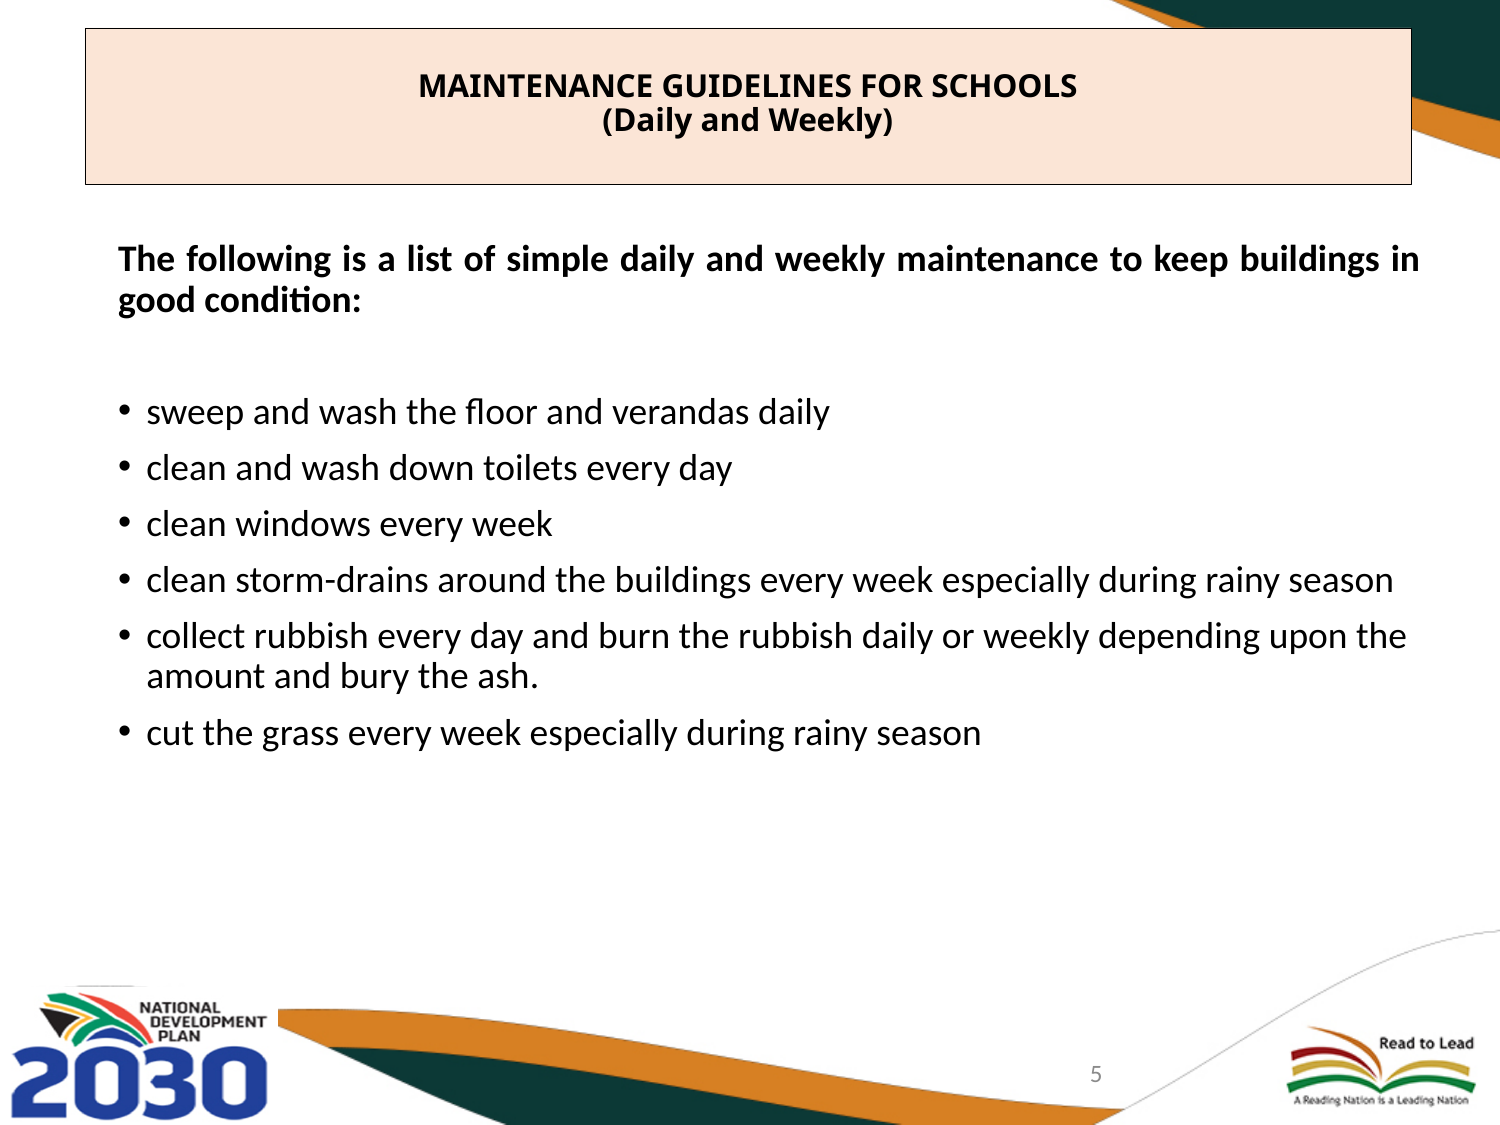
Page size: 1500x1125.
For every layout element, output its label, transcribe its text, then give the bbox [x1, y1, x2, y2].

picture [0, 0, 1500, 1125]
text_box MAINTENANCE GUIDELINES FOR SCHOOLS (Daily and Weekly) [84, 27, 1411, 185]
slide_number 5 [1074, 1042, 1425, 1103]
text_box The following is a list of simple daily and weekly maintenance to keep buildings in good condition: sweep and wash the floor and verandas daily clean and wash down toilets every day clean windows every week clean storm-drains around the buildings every week especially during rainy season collect rubbish every day and burn the rubbish daily or weekly depending upon the amount and bury the ash. cut the grass every week especially during rainy season [103, 231, 1437, 965]
